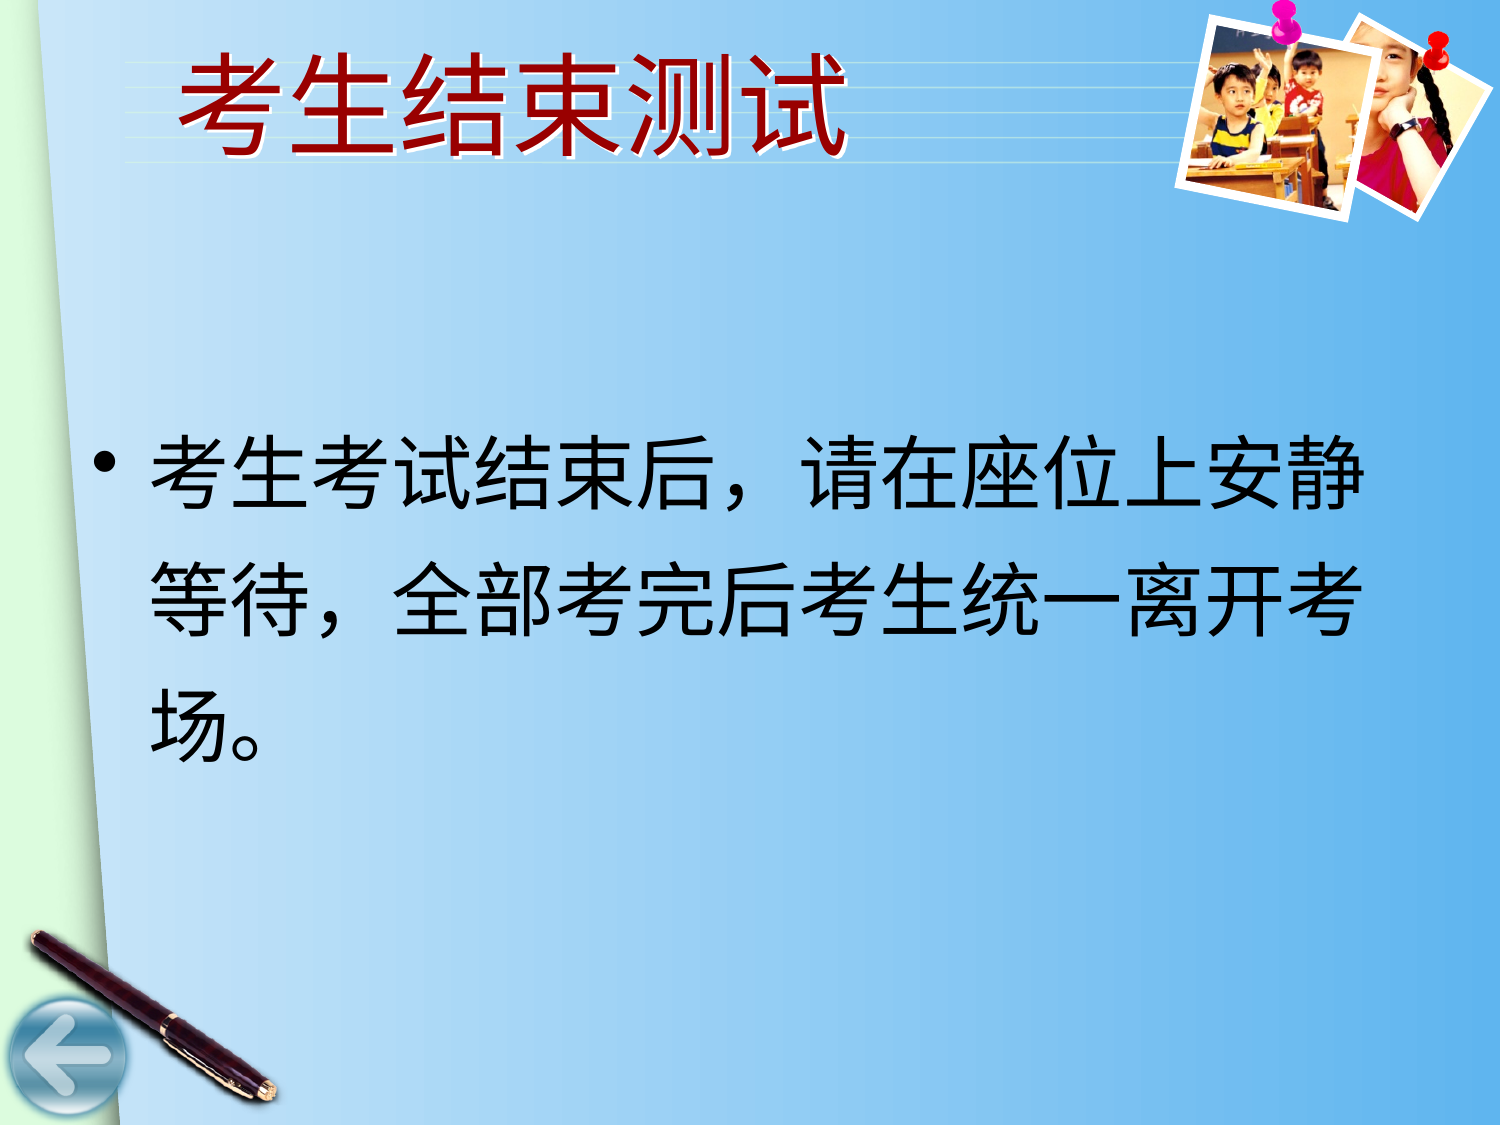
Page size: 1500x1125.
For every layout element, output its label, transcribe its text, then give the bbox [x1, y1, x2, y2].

picture [1394, 200, 1422, 212]
picture [0, 0, 288, 1125]
list 考生考试结束后，请在座位上安静等待，全部考完后考生统一离开考场。 [76, 385, 1409, 536]
title 考生结束测试 [159, 8, 1435, 197]
picture [1289, 200, 1342, 211]
picture [1270, 0, 1302, 8]
picture [1438, 31, 1484, 171]
